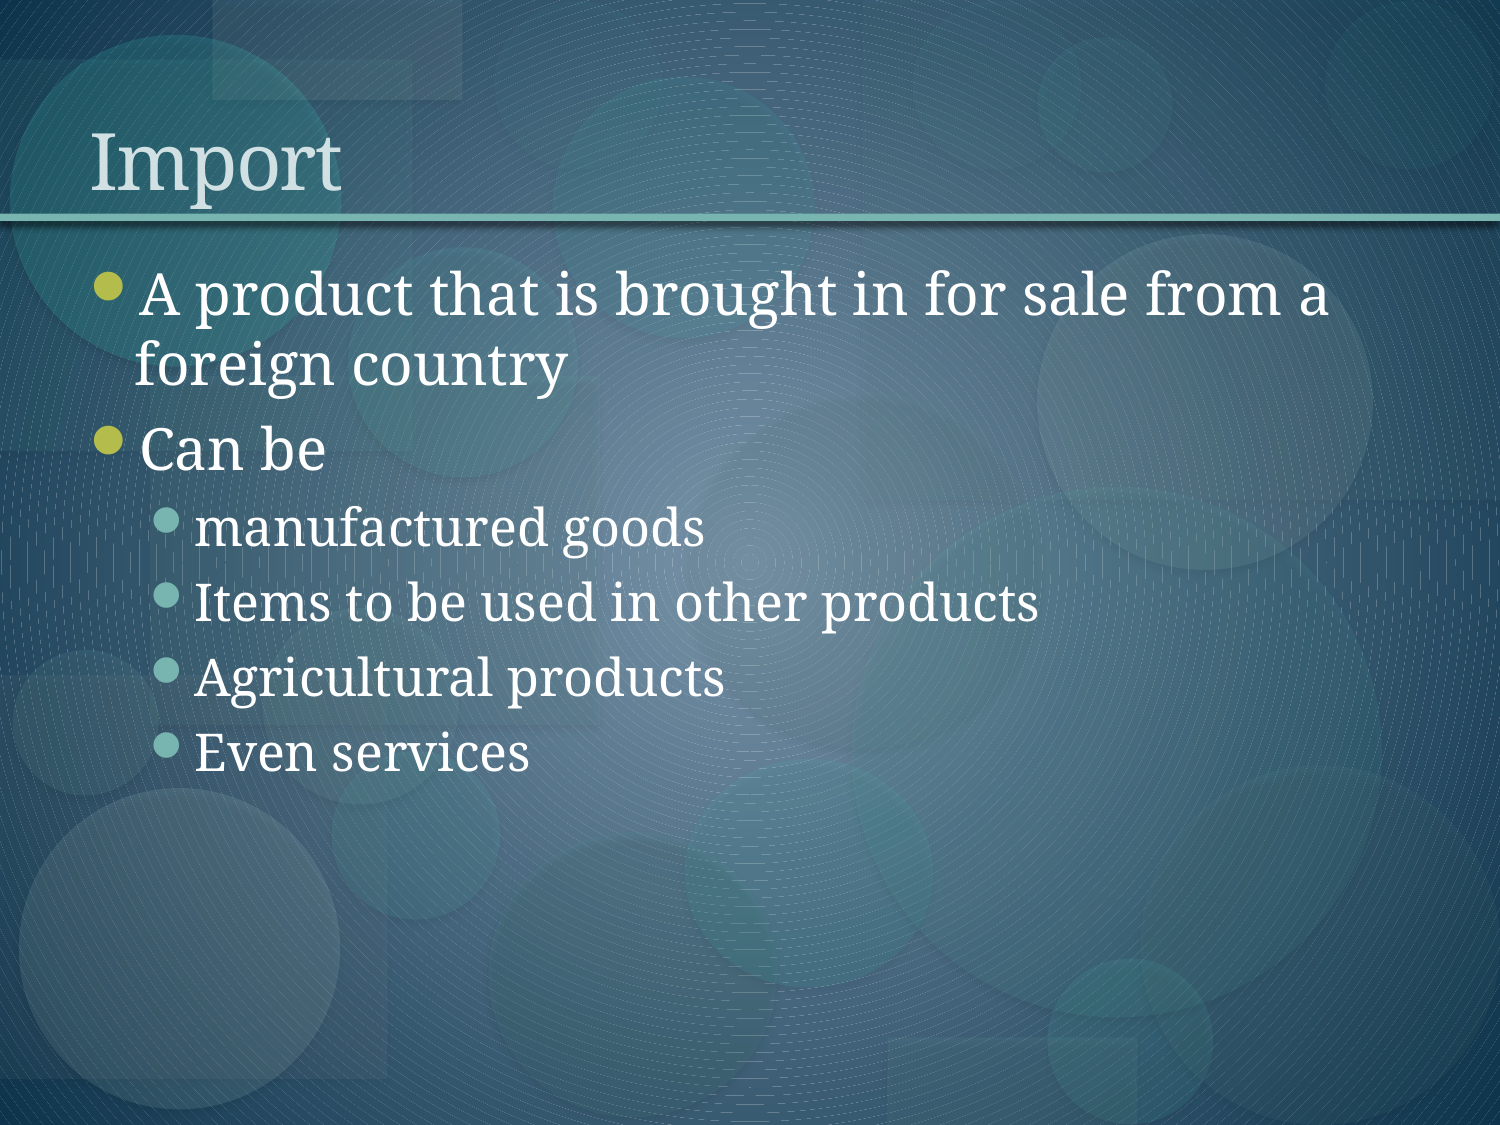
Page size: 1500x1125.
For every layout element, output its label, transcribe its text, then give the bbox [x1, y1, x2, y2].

title Import [75, 26, 1425, 214]
list A product that is brought in for sale from a foreign country Can be manufactured goods Items to be used in other products Agricultural products Even services [75, 249, 1425, 1000]
